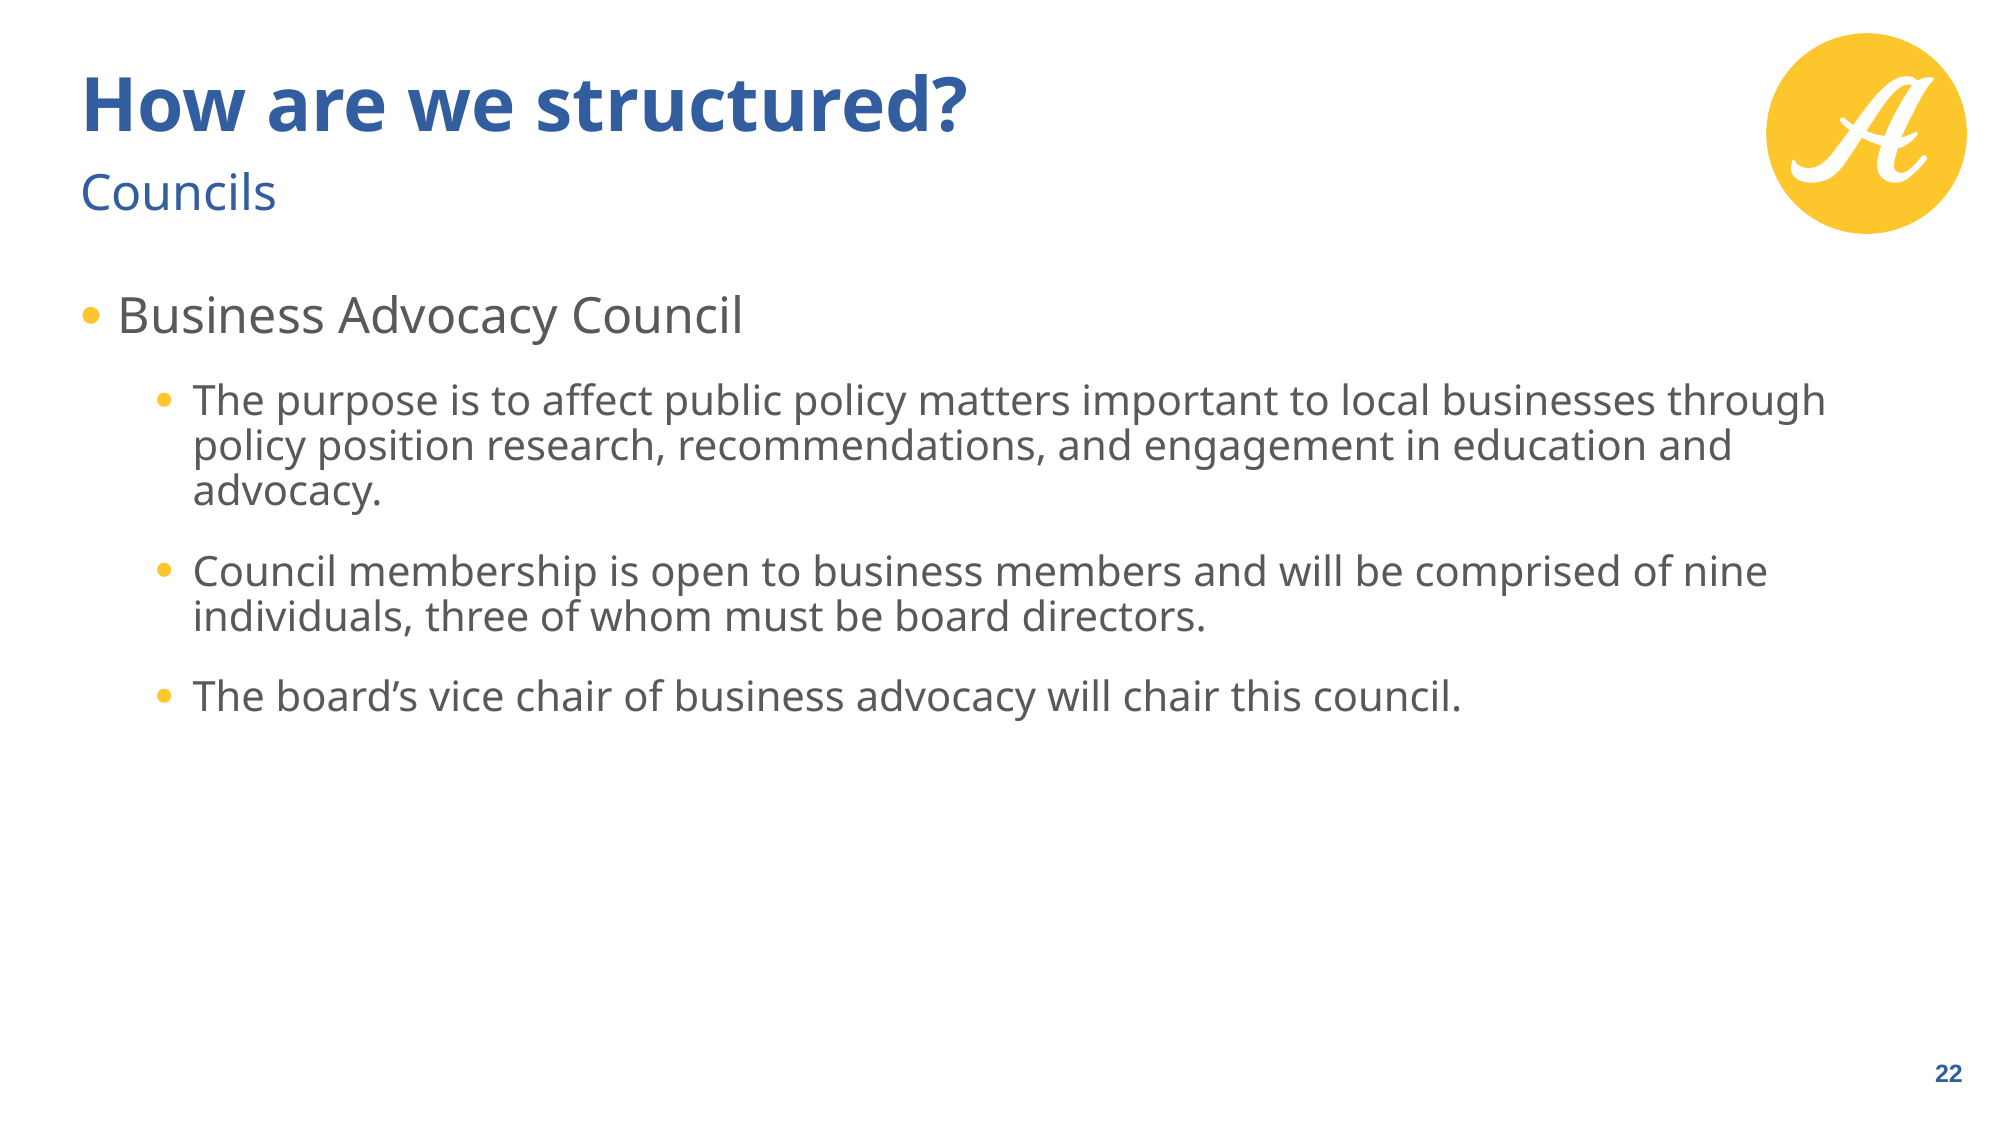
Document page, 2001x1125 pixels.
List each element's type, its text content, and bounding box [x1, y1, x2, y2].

picture [1766, 33, 1967, 234]
title How are we structured? [64, 22, 1863, 156]
slide_number 22 [1527, 1042, 1978, 1103]
list Councils [64, 159, 1863, 230]
list Business Advocacy Council The purpose is to affect public policy matters important to local businesses through policy position research, recommendations, and engagement in education and advocacy. Council membership is open to business members and will be comprised of nine individuals, three of whom must be board directors. The board’s vice chair of business advocacy will chair this council. [64, 282, 1863, 1014]
